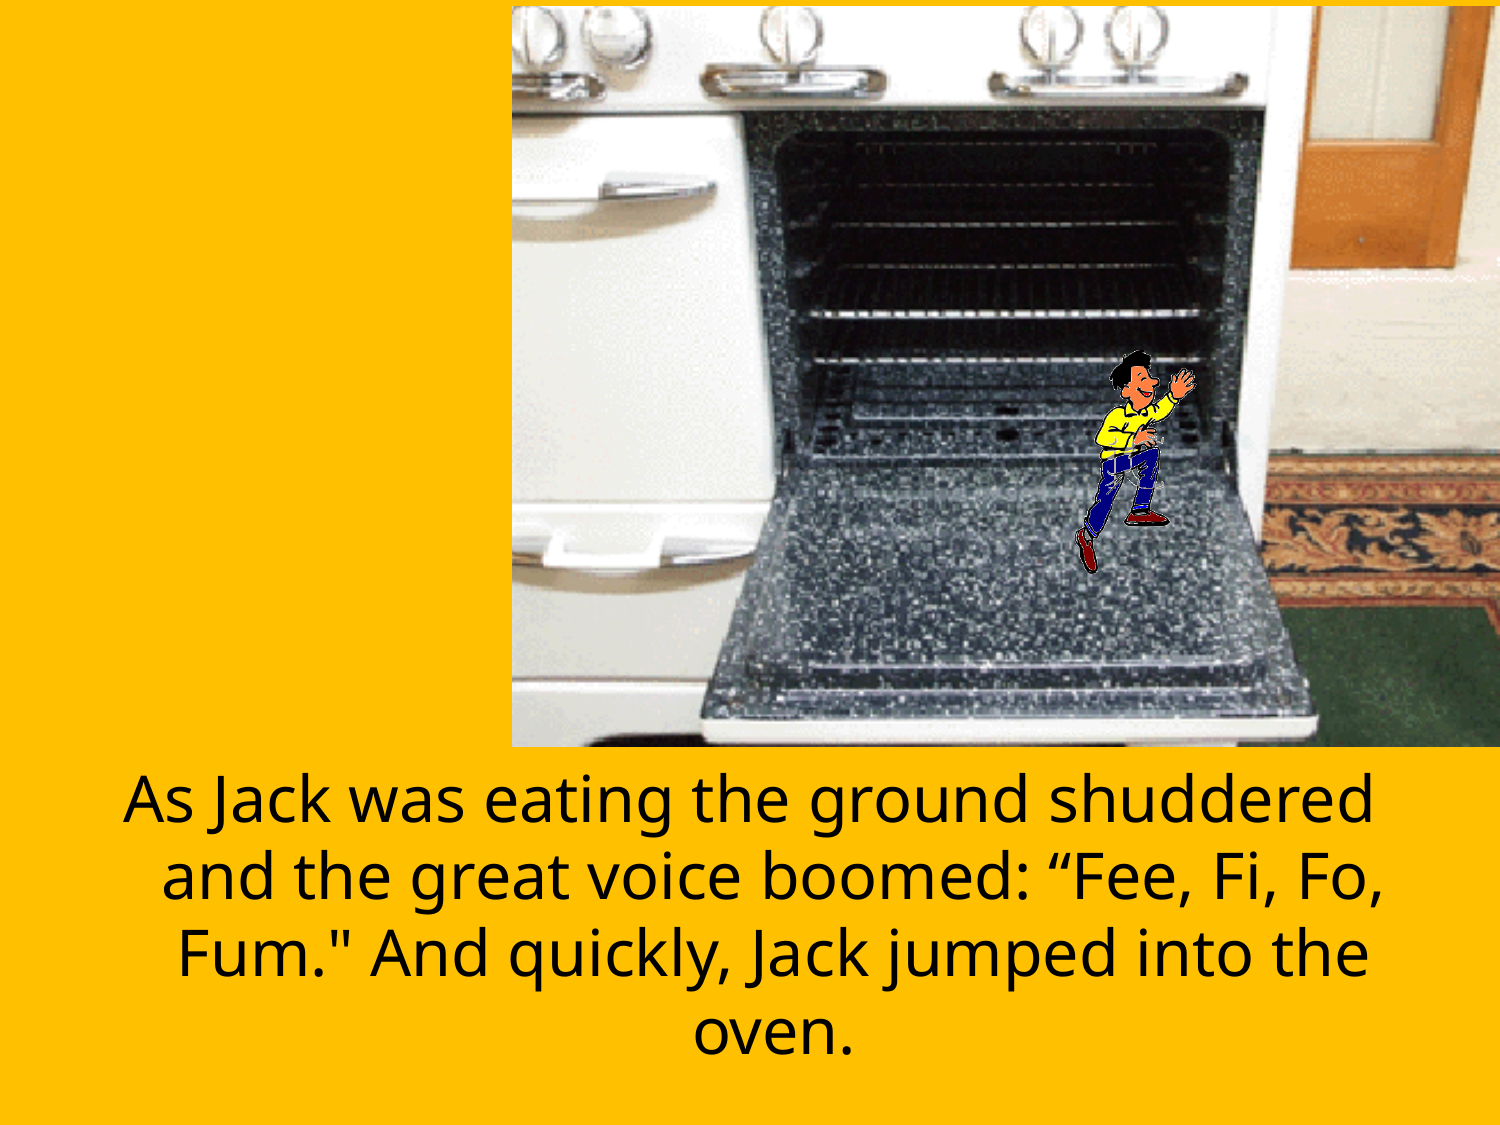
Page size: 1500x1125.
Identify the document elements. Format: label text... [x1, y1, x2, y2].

picture [512, 5, 1500, 748]
list As Jack was eating the ground shuddered and the great voice boomed: “Fee, Fi, Fo, Fum." And quickly, Jack jumped into the oven. [75, 750, 1425, 1075]
